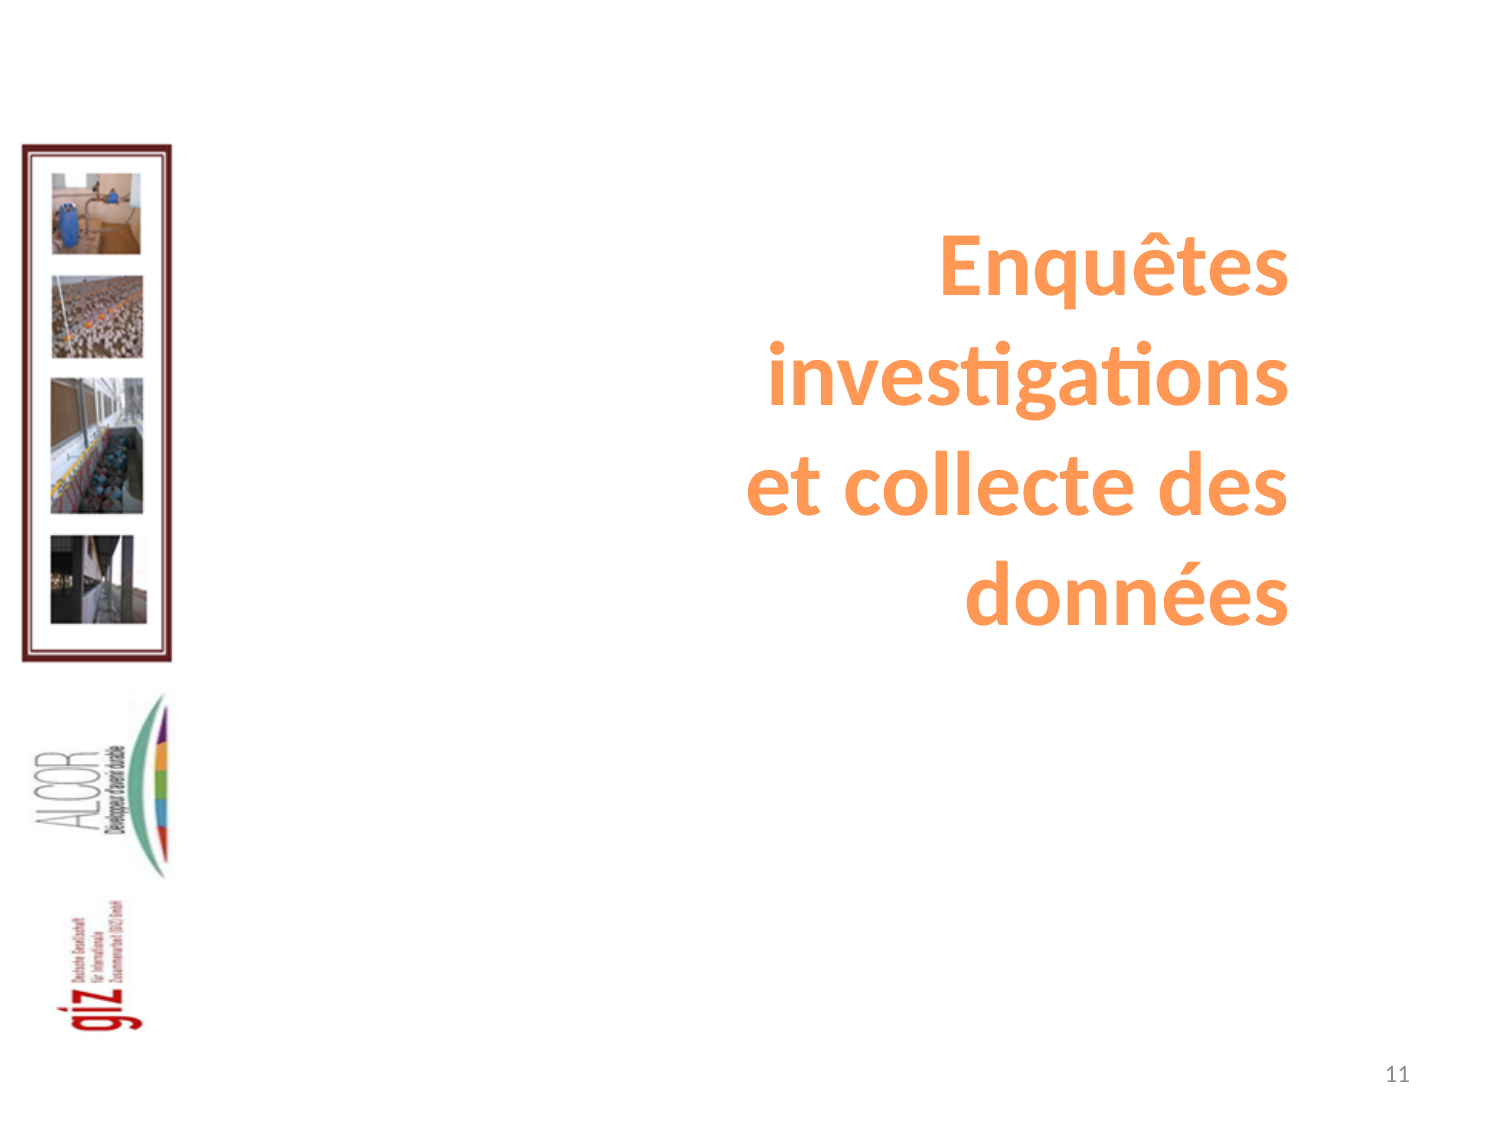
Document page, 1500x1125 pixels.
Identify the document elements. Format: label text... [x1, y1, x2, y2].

slide_number 11 [1074, 1042, 1425, 1103]
list Enquêtes investigations et collecte des données [690, 196, 1306, 882]
picture [17, 136, 186, 1047]
